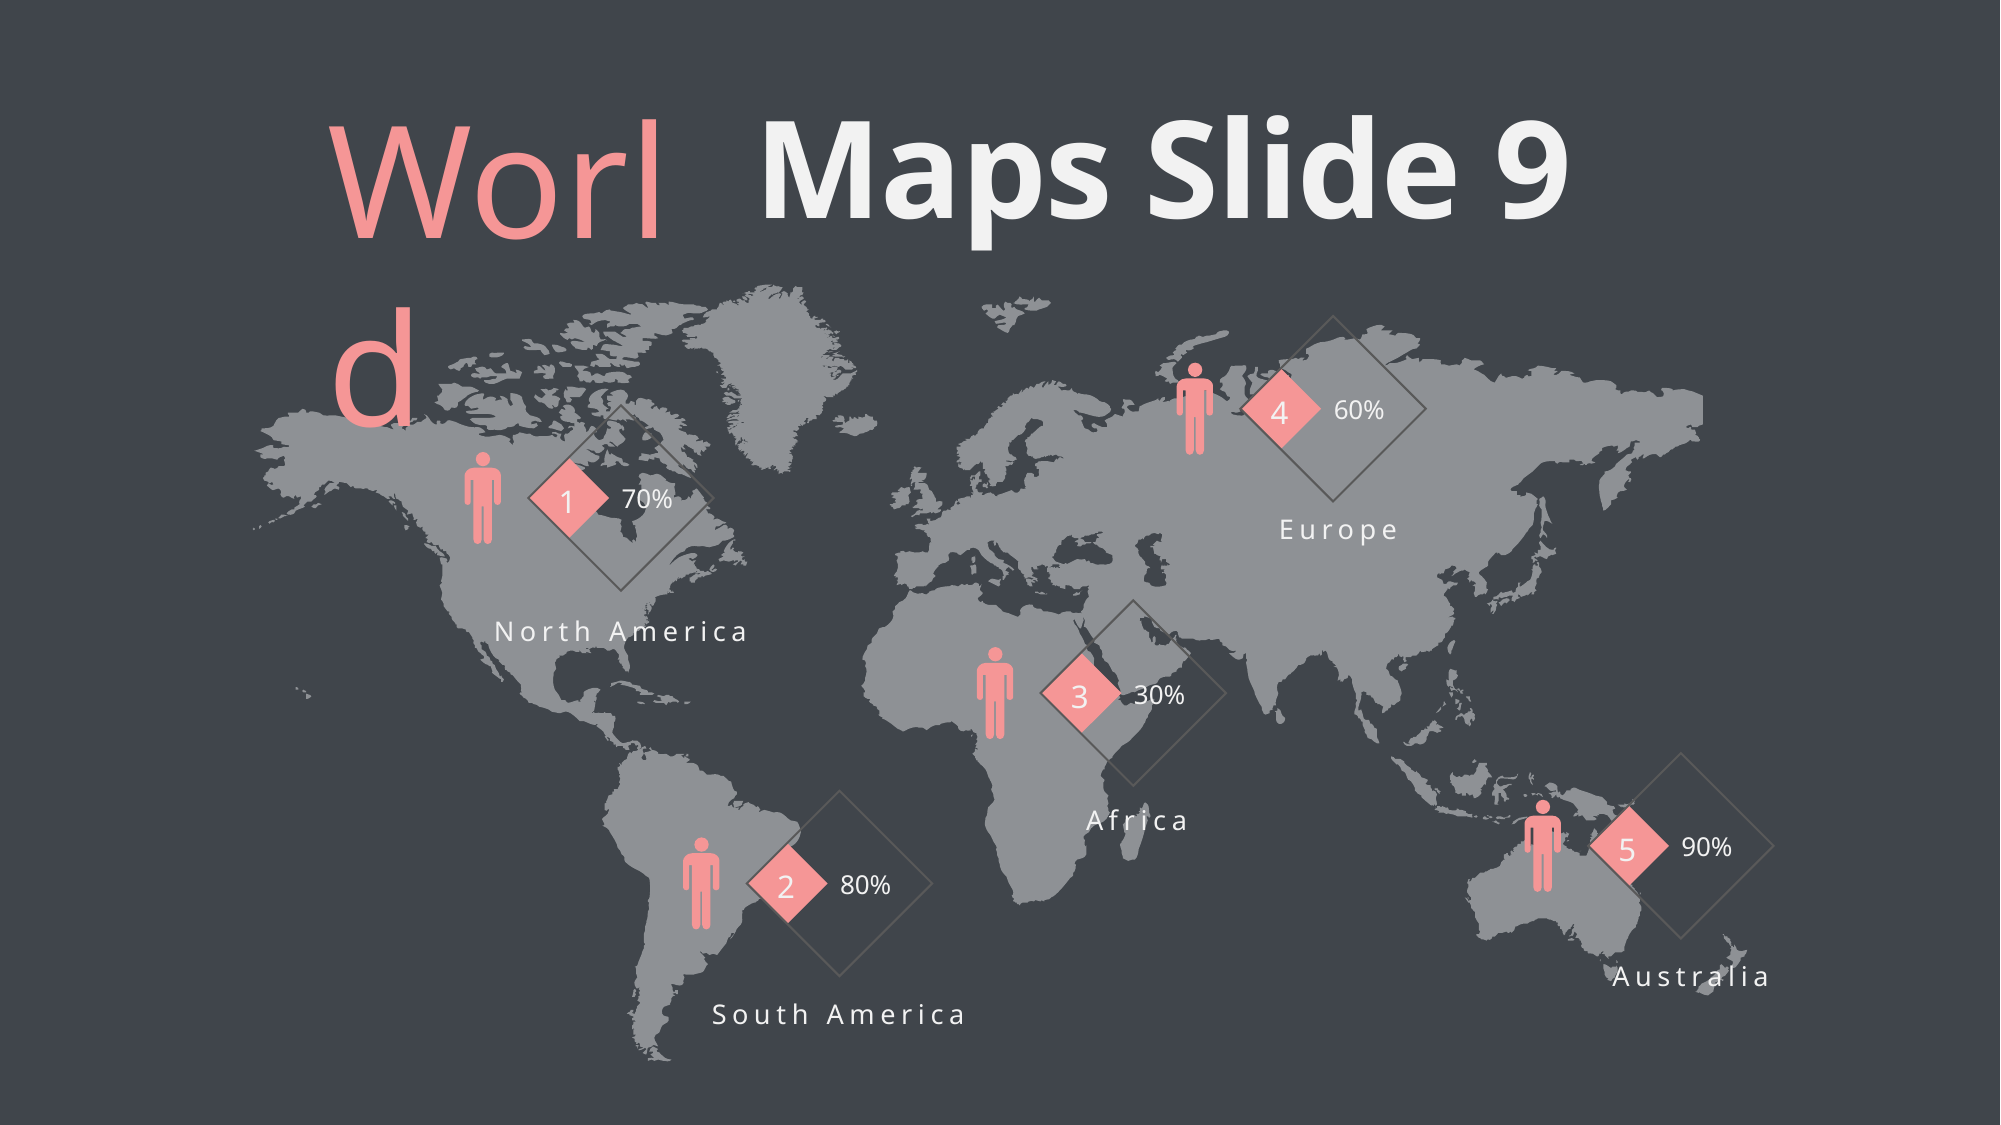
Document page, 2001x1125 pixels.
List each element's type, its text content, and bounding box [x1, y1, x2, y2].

text_box 4 [1255, 388, 1304, 433]
text_box [1588, 831, 1603, 861]
text_box [1722, 934, 1748, 956]
text_box 80% [835, 864, 909, 903]
text_box [1391, 756, 1478, 818]
text_box [1511, 817, 1524, 825]
text_box 5 [1603, 825, 1652, 871]
text_box 2 [762, 863, 810, 908]
text_box [861, 324, 1703, 800]
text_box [1524, 799, 1561, 892]
text_box Maps Slide 9 [755, 78, 1678, 250]
text_box 90% [1677, 826, 1750, 865]
text_box Africa [989, 800, 1284, 841]
text_box Europe [1216, 509, 1460, 550]
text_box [976, 646, 1014, 740]
text_box [302, 689, 312, 699]
text_box [490, 651, 801, 1062]
text_box World [323, 78, 755, 462]
text_box [477, 651, 504, 682]
text_box [767, 790, 933, 977]
text_box [1590, 828, 1599, 842]
text_box South America [691, 994, 986, 1034]
text_box [1482, 815, 1494, 820]
text_box [1060, 600, 1226, 786]
text_box [981, 296, 1051, 333]
text_box [548, 405, 714, 591]
text_box [984, 806, 989, 834]
text_box [1544, 782, 1617, 821]
text_box [1492, 773, 1519, 805]
text_box 70% [617, 478, 690, 518]
text_box [993, 841, 1087, 906]
text_box [1261, 316, 1426, 502]
text_box 30% [1129, 673, 1202, 713]
text_box [1609, 753, 1774, 939]
text_box 60% [1329, 389, 1402, 428]
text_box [464, 451, 501, 544]
text_box [1040, 678, 1055, 708]
text_box [746, 868, 762, 899]
text_box North America [429, 611, 812, 651]
text_box Australia [1543, 956, 1838, 996]
text_box [1119, 841, 1142, 861]
text_box 3 [1055, 673, 1104, 718]
text_box [751, 284, 858, 475]
text_box [1617, 802, 1631, 808]
text_box [832, 413, 878, 437]
text_box [1492, 815, 1511, 825]
text_box [528, 483, 543, 513]
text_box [683, 837, 720, 930]
text_box [1464, 832, 1642, 956]
text_box 1 [543, 478, 592, 523]
text_box [253, 408, 748, 611]
text_box [1240, 394, 1255, 424]
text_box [1176, 362, 1213, 455]
